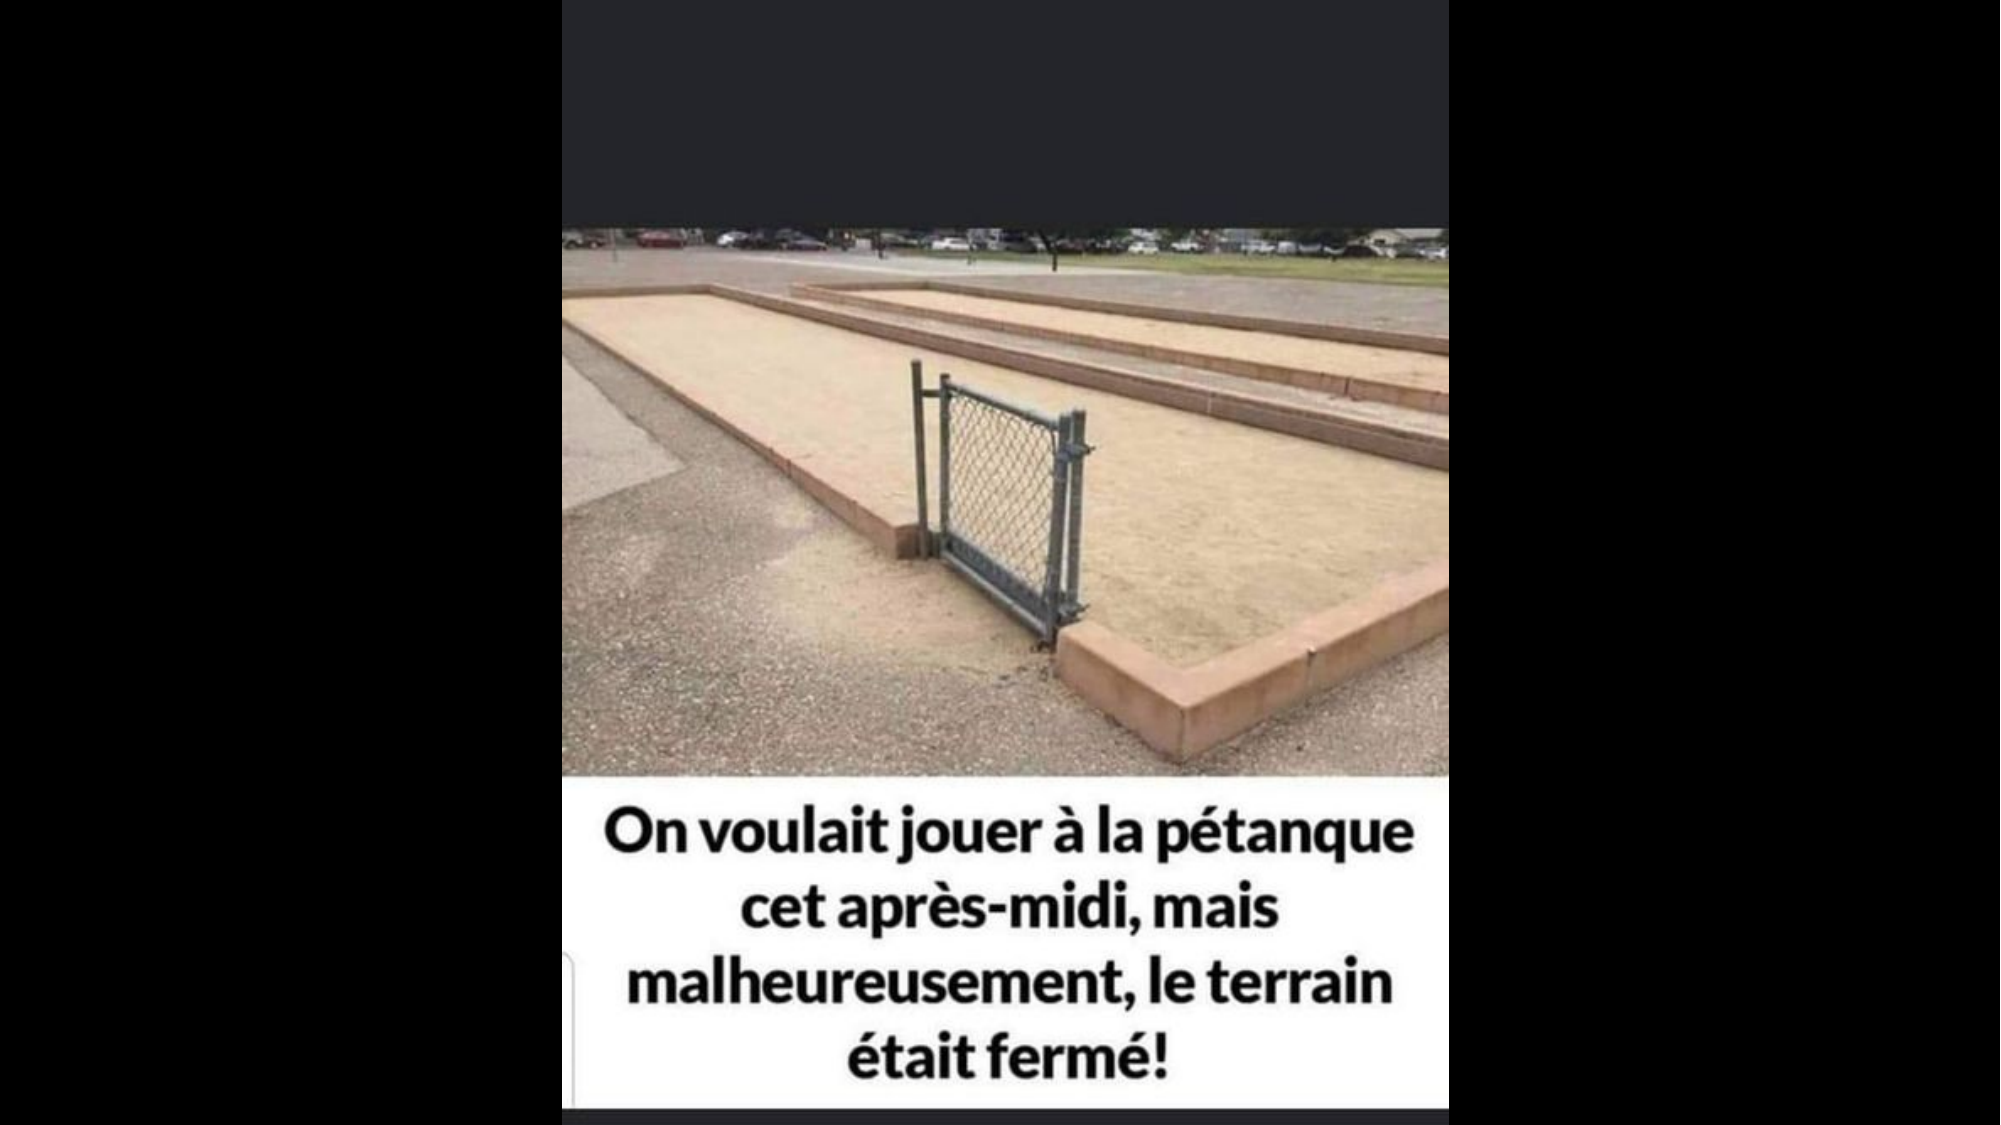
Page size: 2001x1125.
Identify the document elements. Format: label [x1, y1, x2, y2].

list [562, 0, 1449, 1125]
